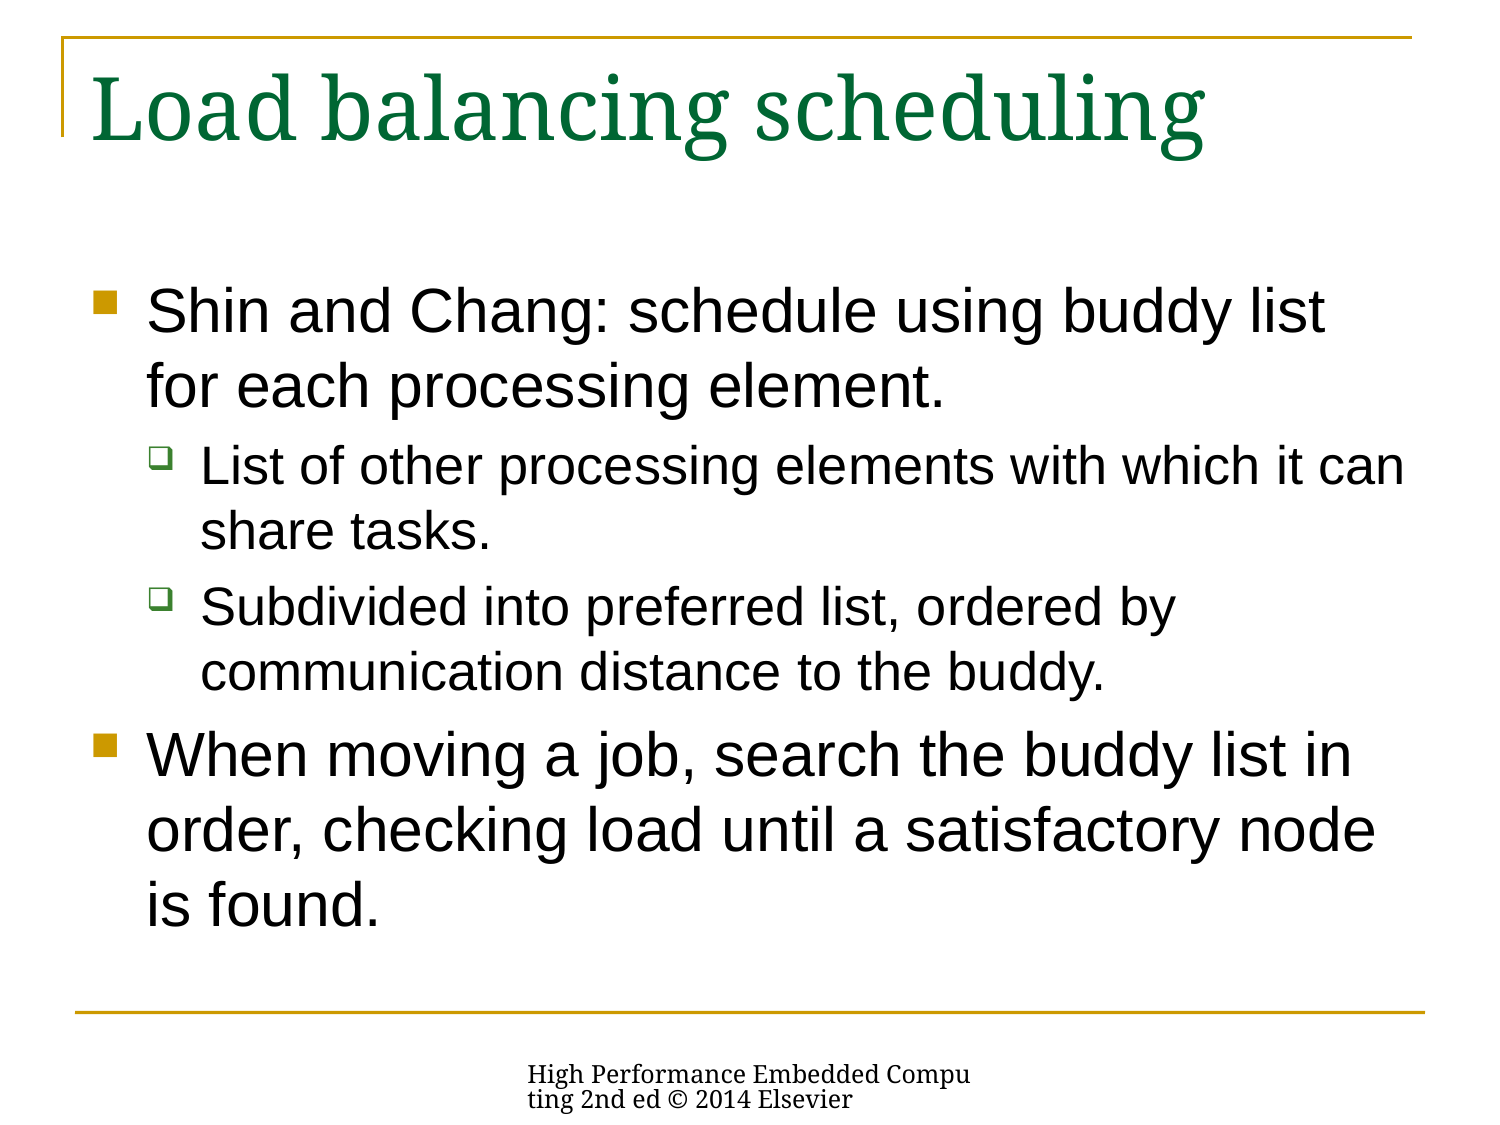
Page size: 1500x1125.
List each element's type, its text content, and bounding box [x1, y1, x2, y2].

list Shin and Chang: schedule using buddy list for each processing element. List of other processing elements with which it can share tasks. Subdivided into preferred list, ordered by communication distance to the buddy. When moving a job, search the buddy list in order, checking load until a satisfactory node is found. [75, 262, 1425, 1006]
footer High Performance Embedded Computing 2nd ed © 2014 Elsevier [512, 1025, 988, 1100]
title Load balancing scheduling [75, 45, 1425, 233]
